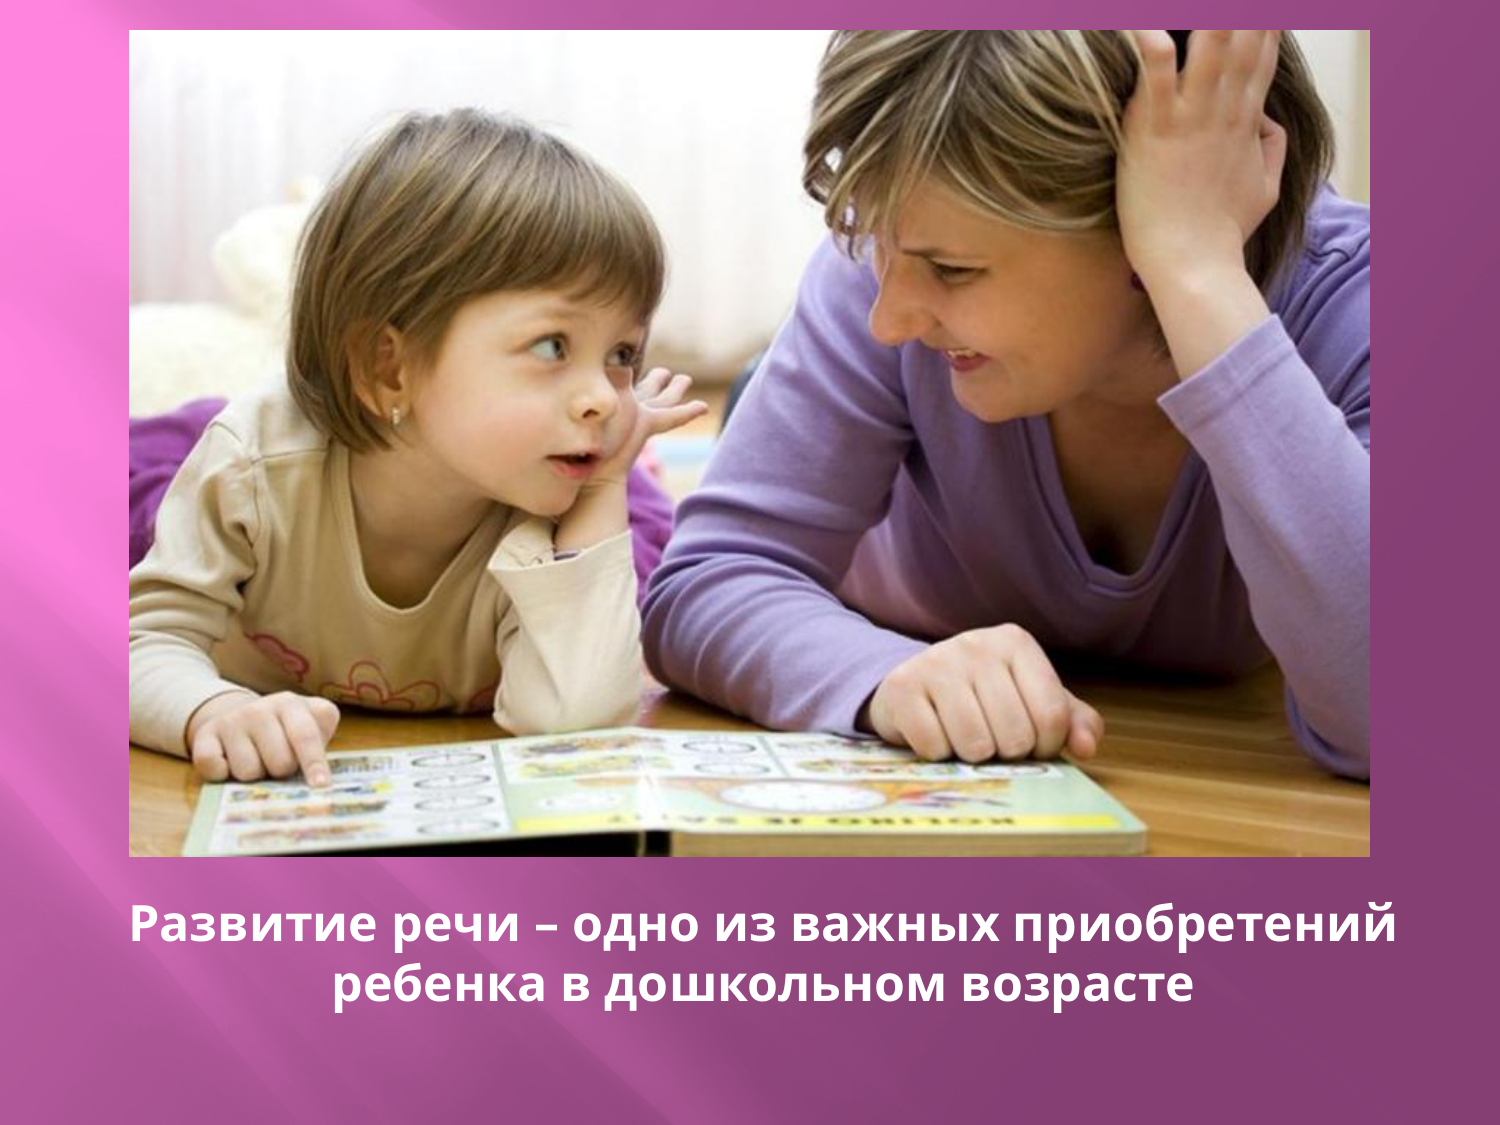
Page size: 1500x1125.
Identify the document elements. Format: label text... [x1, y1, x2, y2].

picture [129, 30, 1371, 858]
title Развитие речи – одно из важных приобретений ребенка в дошкольном возрасте [88, 857, 1439, 1046]
